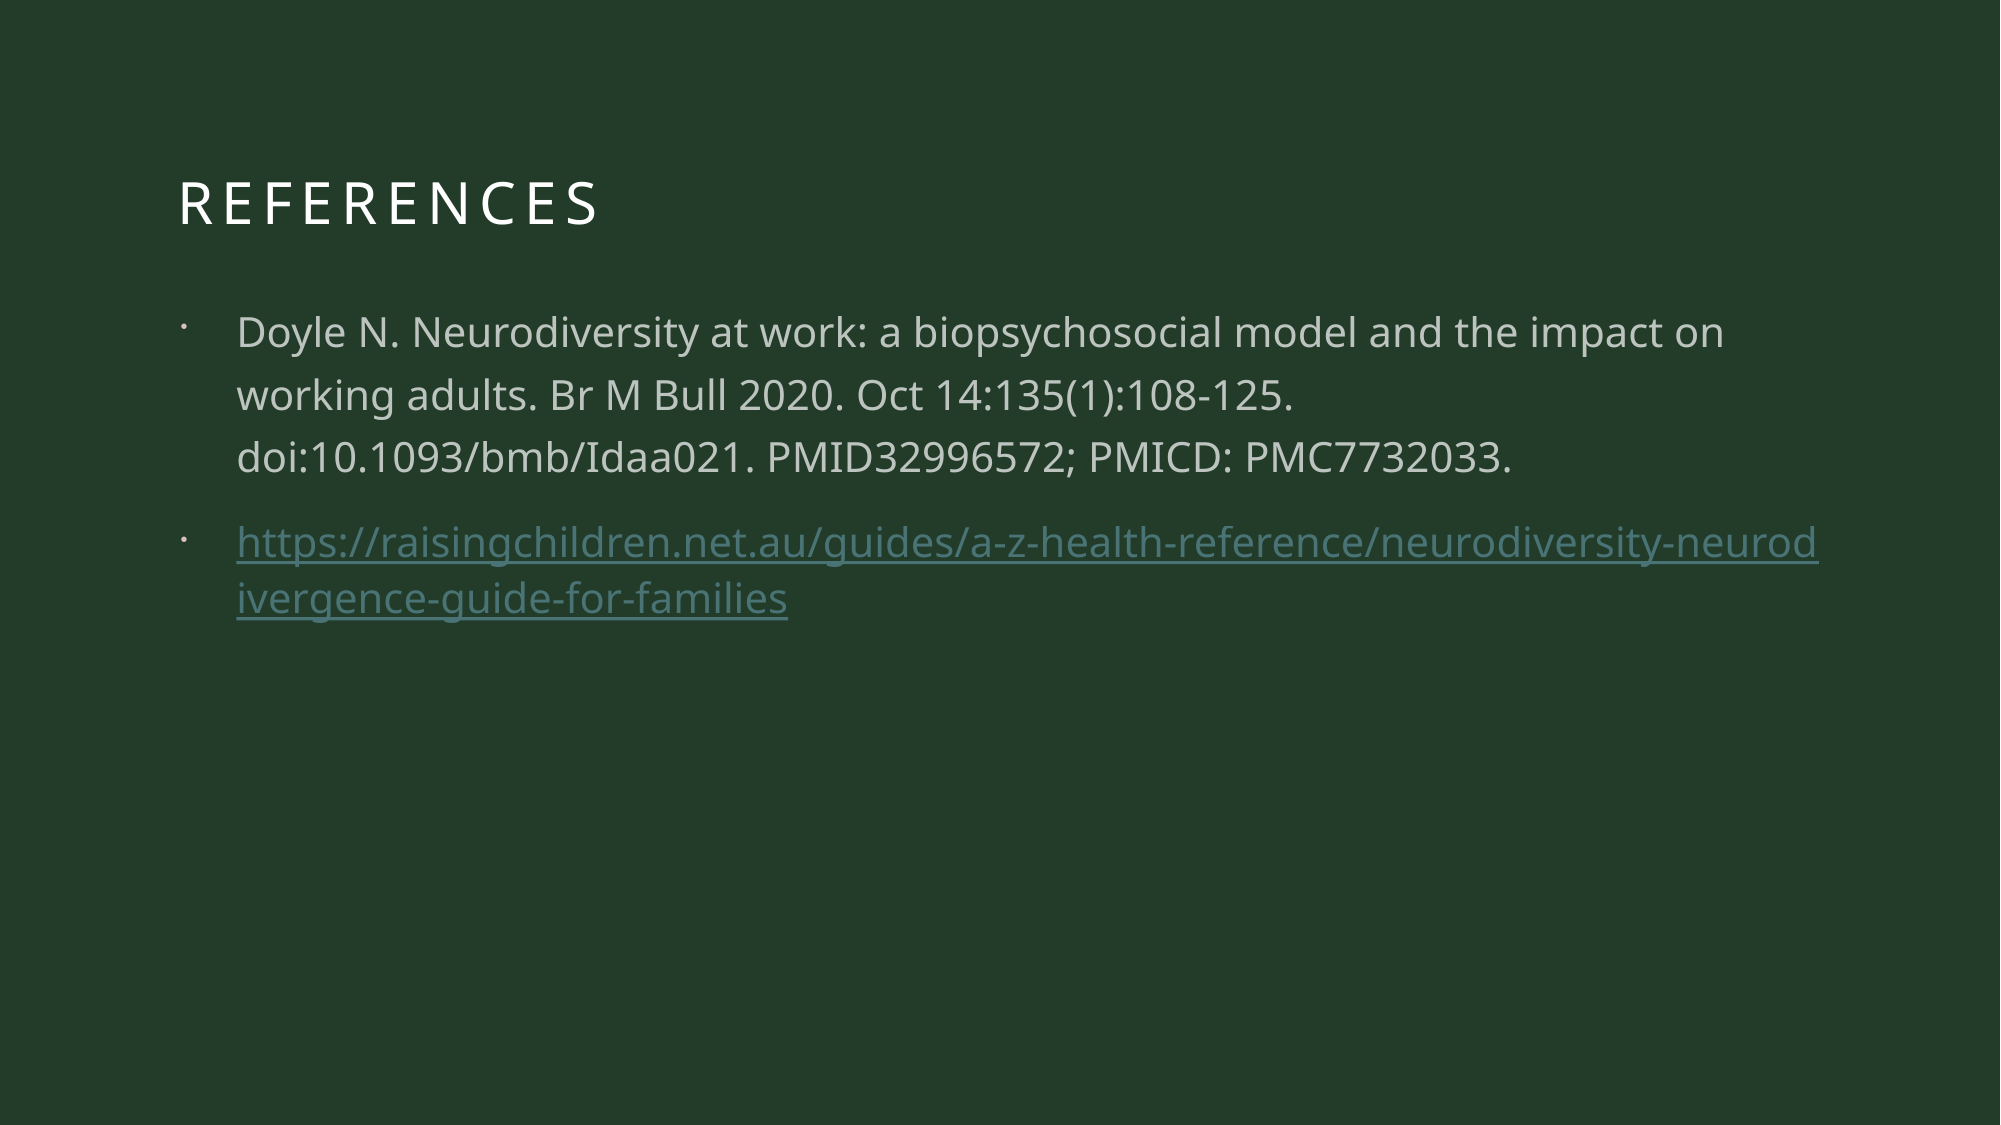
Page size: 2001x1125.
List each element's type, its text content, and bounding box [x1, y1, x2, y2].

title References [177, 165, 1822, 274]
list Doyle N. Neurodiversity at work: a biopsychosocial model and the impact on working adults. Br M Bull 2020. Oct 14:135(1):108-125. doi:10.1093/bmb/Idaa021. PMID32996572; PMICD: PMC7732033. https://raisingchildren.net.au/guides/a-z-health-reference/neurodiversity-neurodivergence-guide-for-families [177, 293, 1822, 947]
